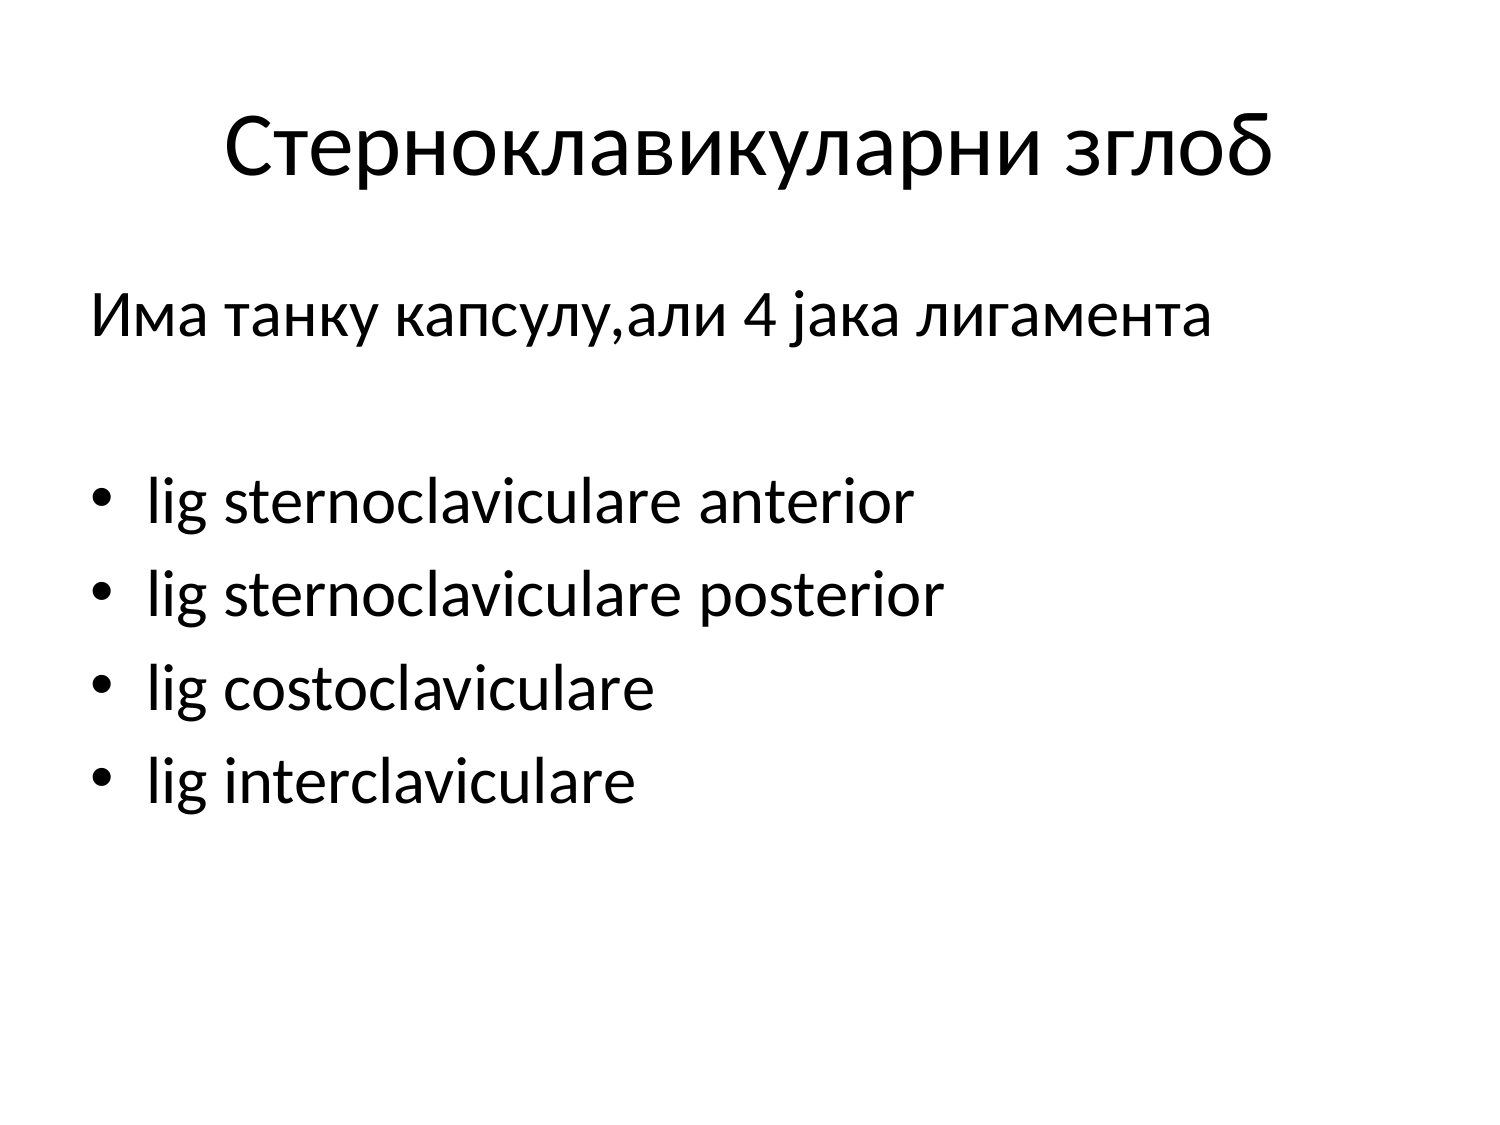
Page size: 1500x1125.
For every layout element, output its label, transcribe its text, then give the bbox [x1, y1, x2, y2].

title Стерноклавикуларни зглоб [75, 45, 1425, 233]
list Има танку капсулу,али 4 јака лигамента lig sternoclaviculare anterior lig sternoclaviculare posterior lig costoclaviculare lig interclaviculare [75, 262, 1425, 1005]
